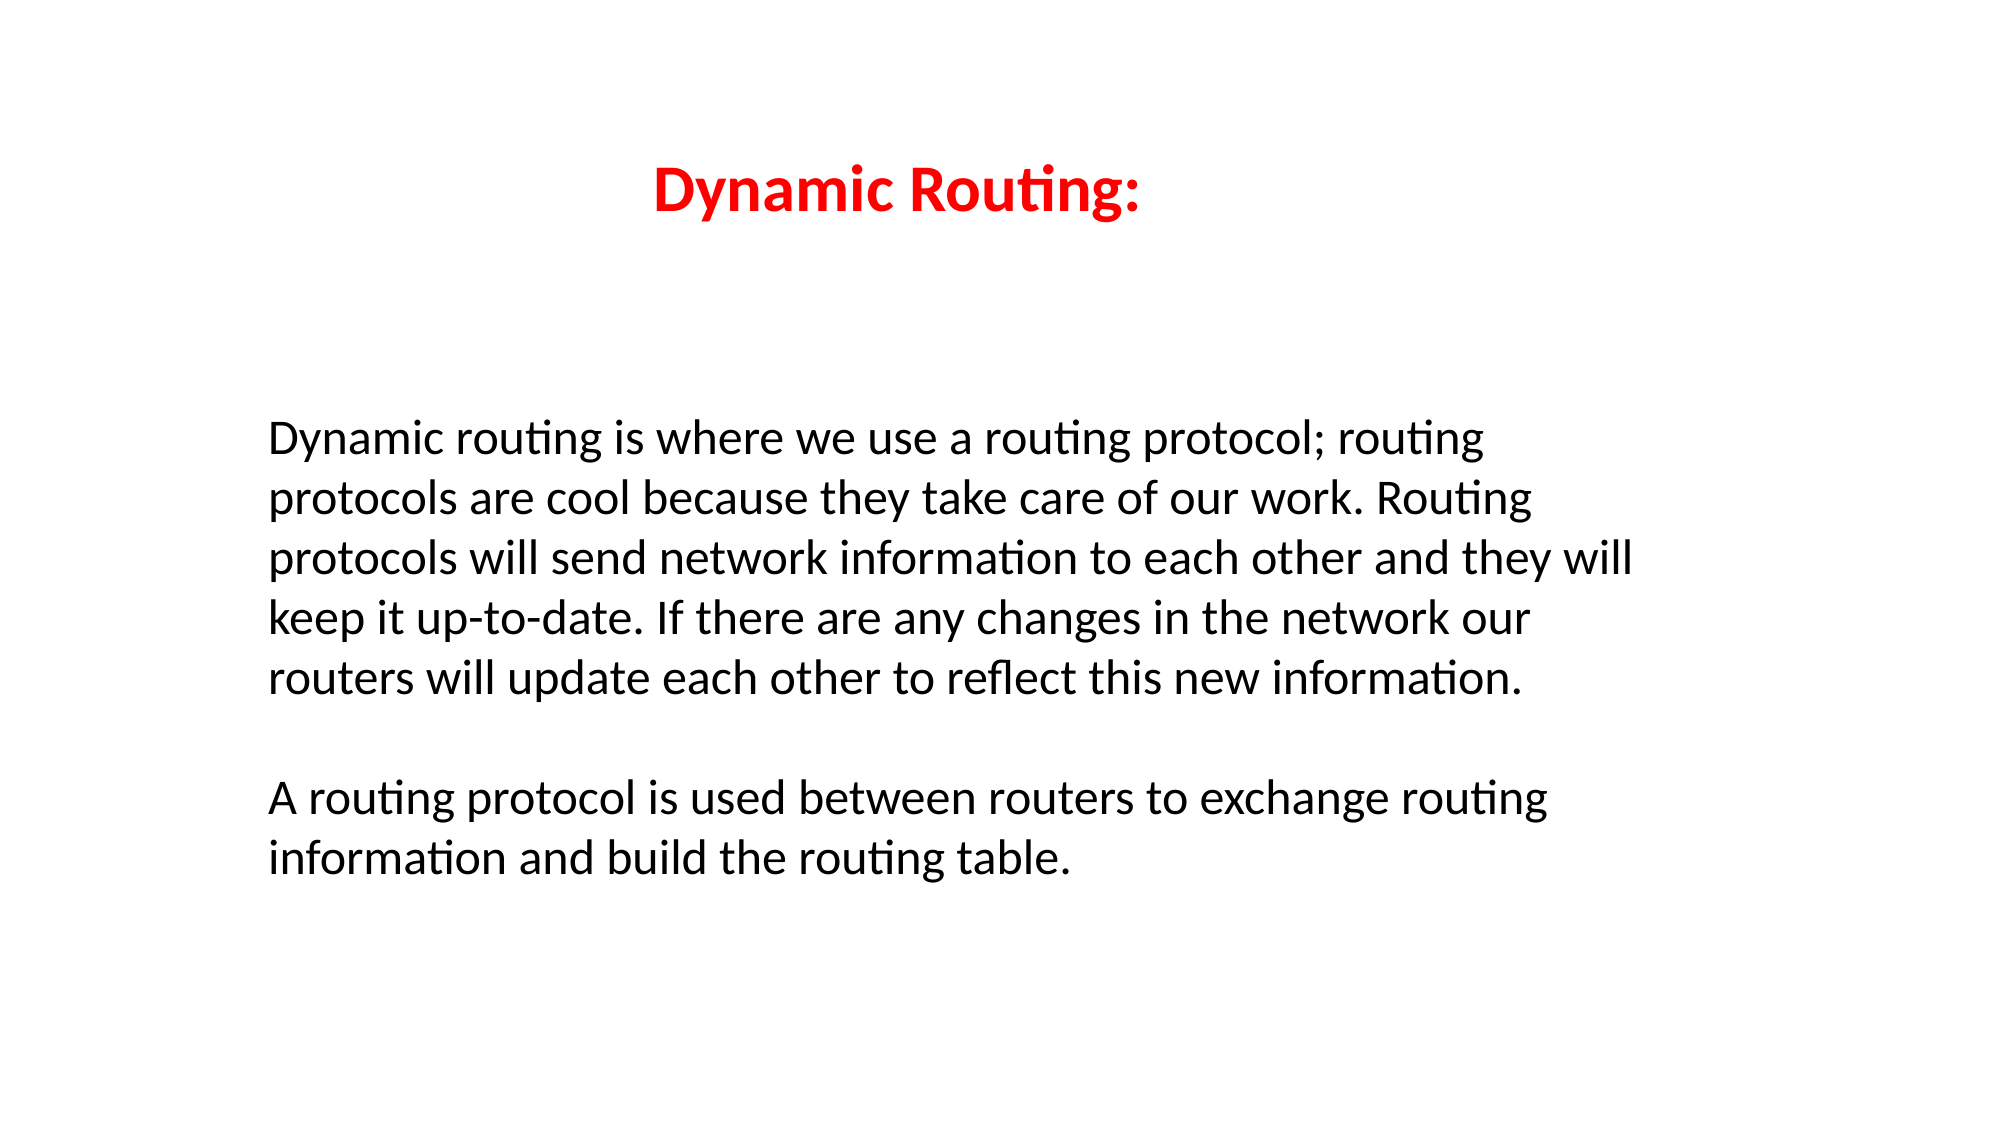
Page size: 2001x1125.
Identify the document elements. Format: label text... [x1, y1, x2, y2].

text_box Dynamic routing is where we use a routing protocol; routing protocols are cool because they take care of our work. Routing protocols will send network information to each other and they will keep it up-to-date. If there are any changes in the network our routers will update each other to reflect this new information. A routing protocol is used between routers to exchange routing information and build the routing table. [253, 397, 1691, 982]
text_box Dynamic Routing: [302, 137, 1494, 232]
